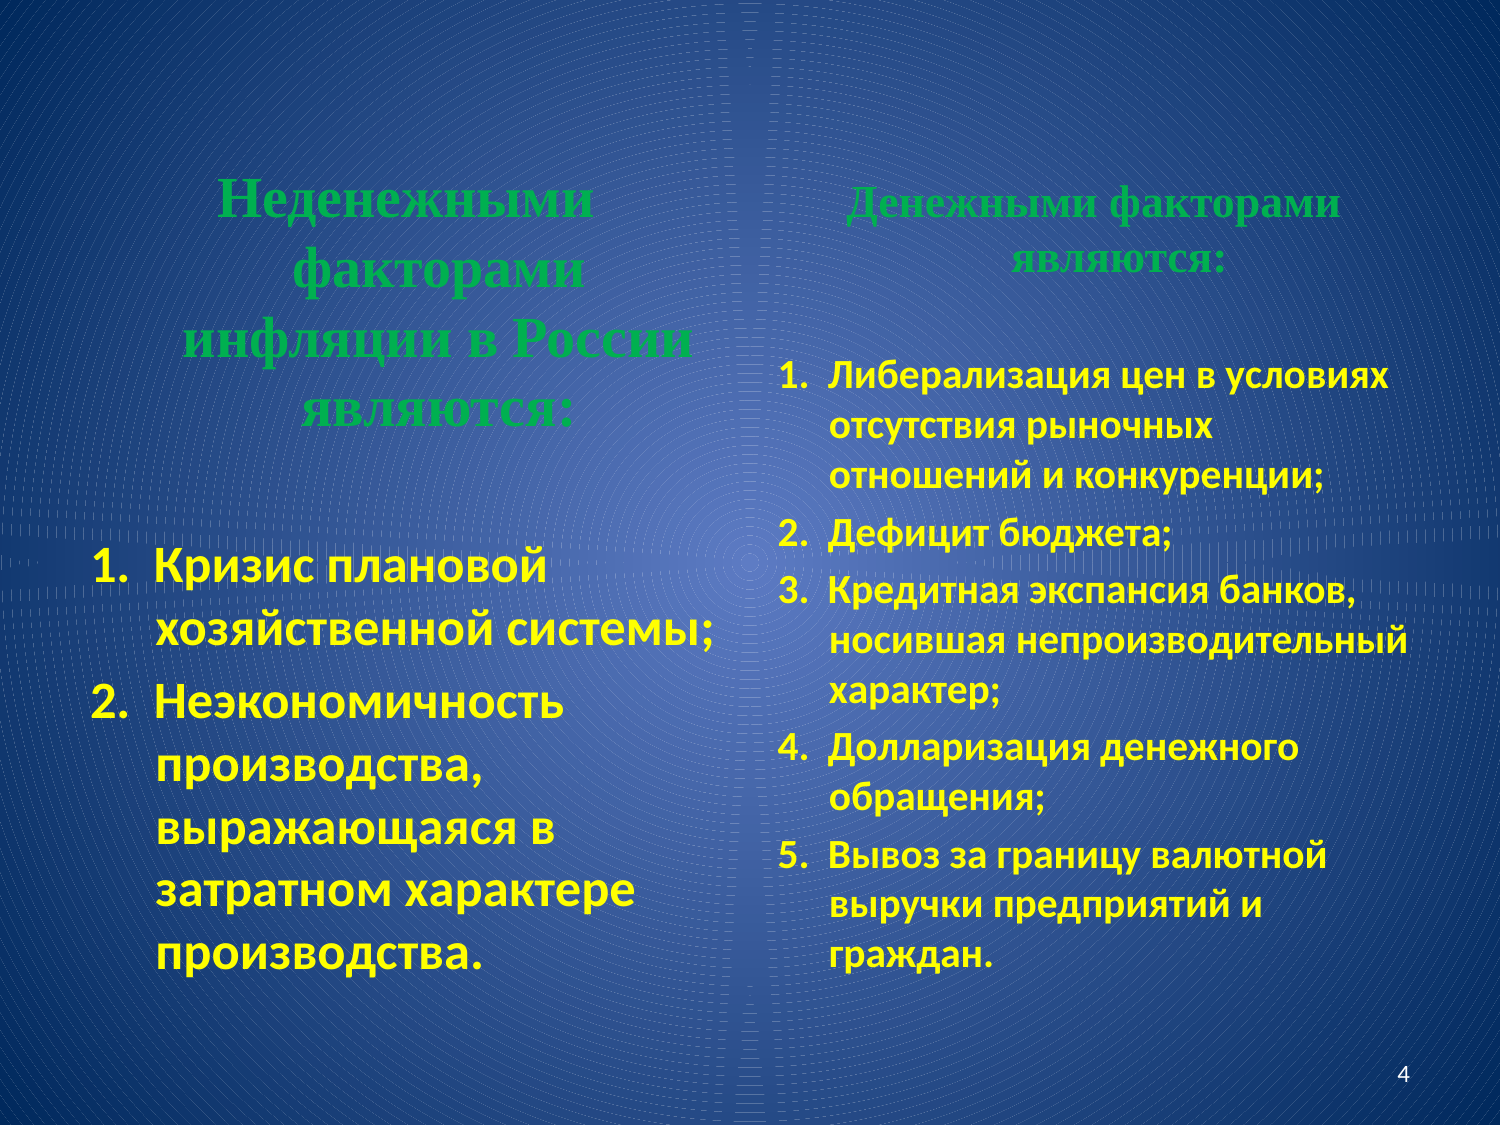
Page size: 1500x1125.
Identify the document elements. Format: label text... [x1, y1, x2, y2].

list Неденежными факторами инфляции в России являются: 1. Кризис плановой хозяйственной системы; 2. Неэкономичность производства, выражающаяся в затратном характере производства. [75, 152, 738, 1005]
slide_number 4 [1074, 1042, 1425, 1103]
list Денежными факторами являются: 1. Либерализация цен в условиях отсутствия рыночных отношений и конкуренции; 2. Дефицит бюджета; 3. Кредитная экспансия банков, носившая непроизводительный характер; 4. Долларизация денежного обращения; 5. Вывоз за границу валютной выручки предприятий и граждан. [762, 164, 1425, 1005]
